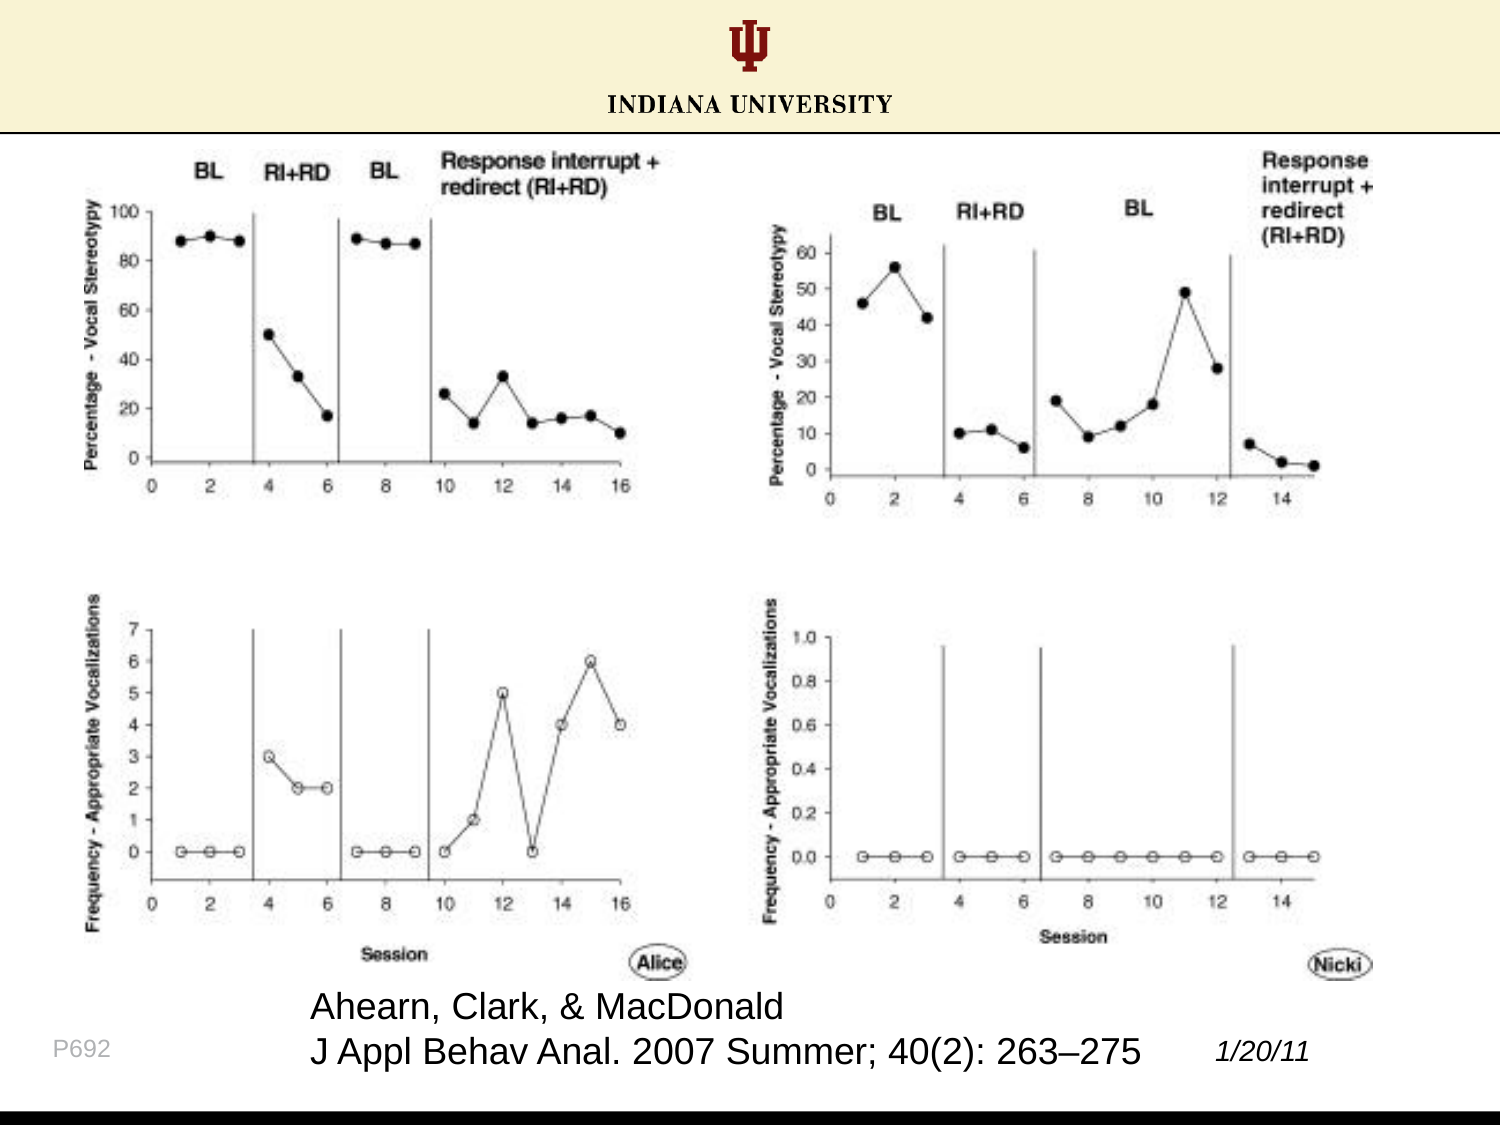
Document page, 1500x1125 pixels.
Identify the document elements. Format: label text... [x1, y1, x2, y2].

footer P692 [37, 1024, 295, 1076]
picture [608, 20, 892, 113]
picture [84, 149, 1373, 981]
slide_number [1199, 1024, 1463, 1076]
text_box Ahearn, Clark, & MacDonald J Appl Behav Anal. 2007 Summer; 40(2): 263–275 [295, 989, 1157, 1080]
